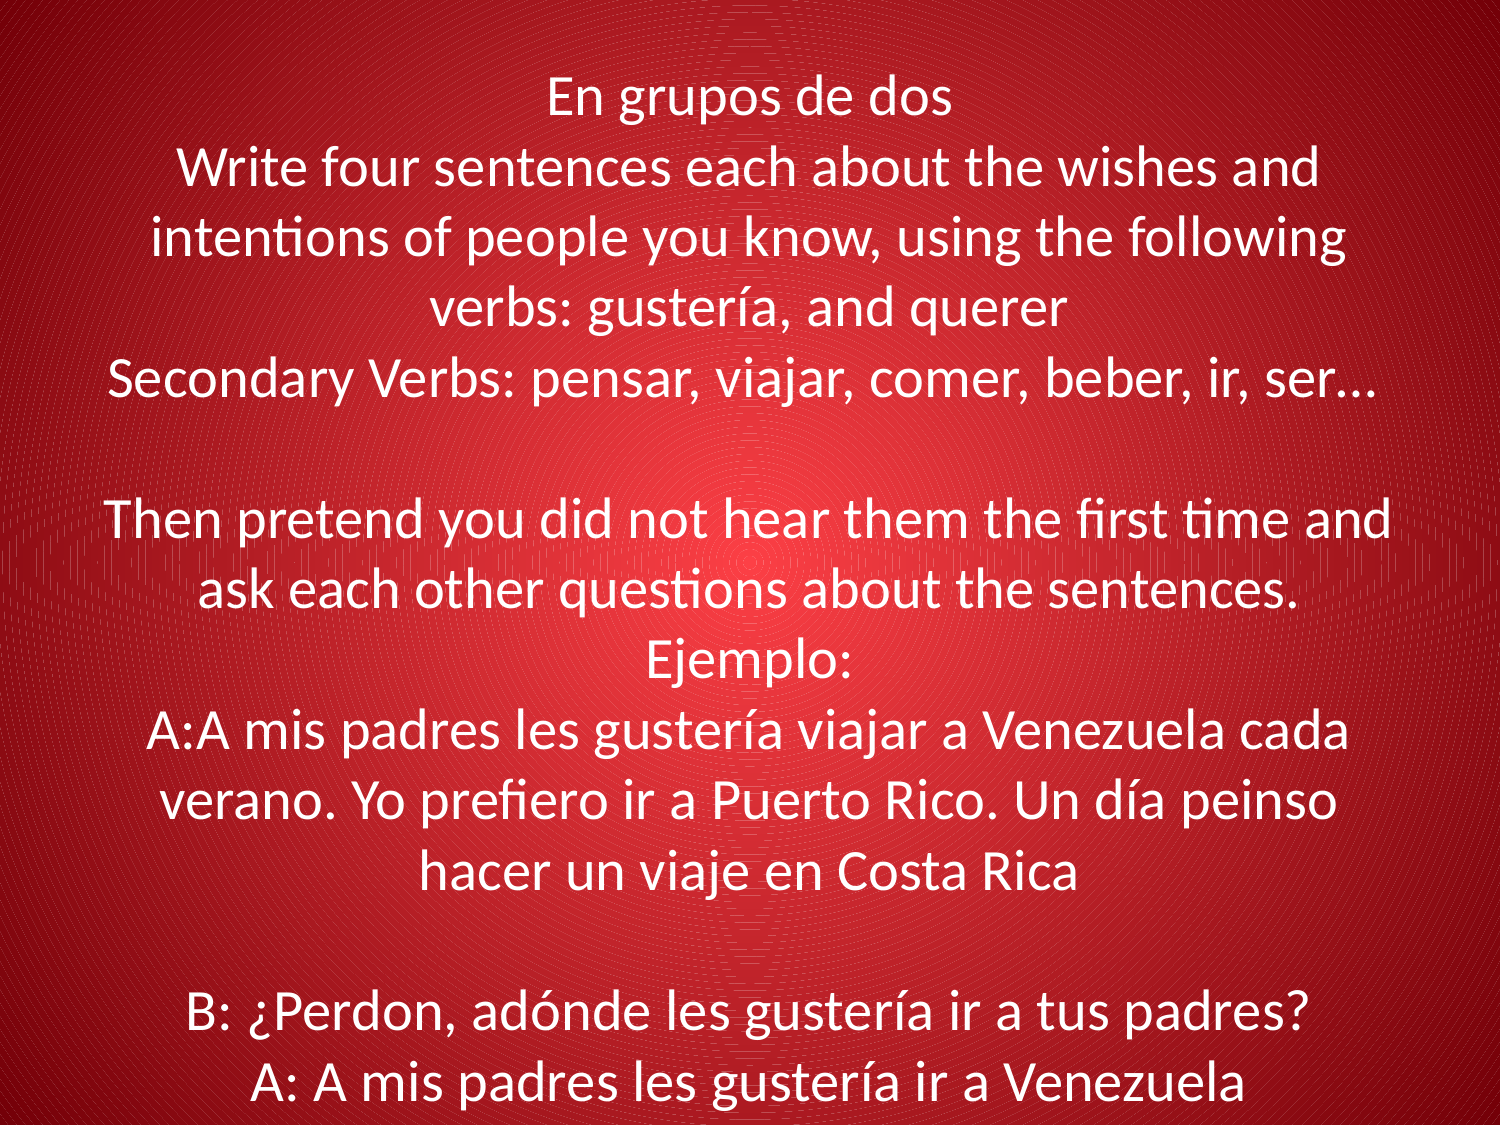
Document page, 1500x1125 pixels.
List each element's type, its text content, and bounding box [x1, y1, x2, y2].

title En grupos de dos Write four sentences each about the wishes and intentions of people you know, using the following verbs: gustería, and querer Secondary Verbs: pensar, viajar, comer, beber, ir, ser… Then pretend you did not hear them the first time and ask each other questions about the sentences. Ejemplo: A:A mis padres les gustería viajar a Venezuela cada verano. Yo prefiero ir a Puerto Rico. Un día peinso hacer un viaje en Costa Rica B: ¿Perdon, adónde les gustería ir a tus padres? A: A mis padres les gustería ir a Venezuela [75, 45, 1425, 1125]
